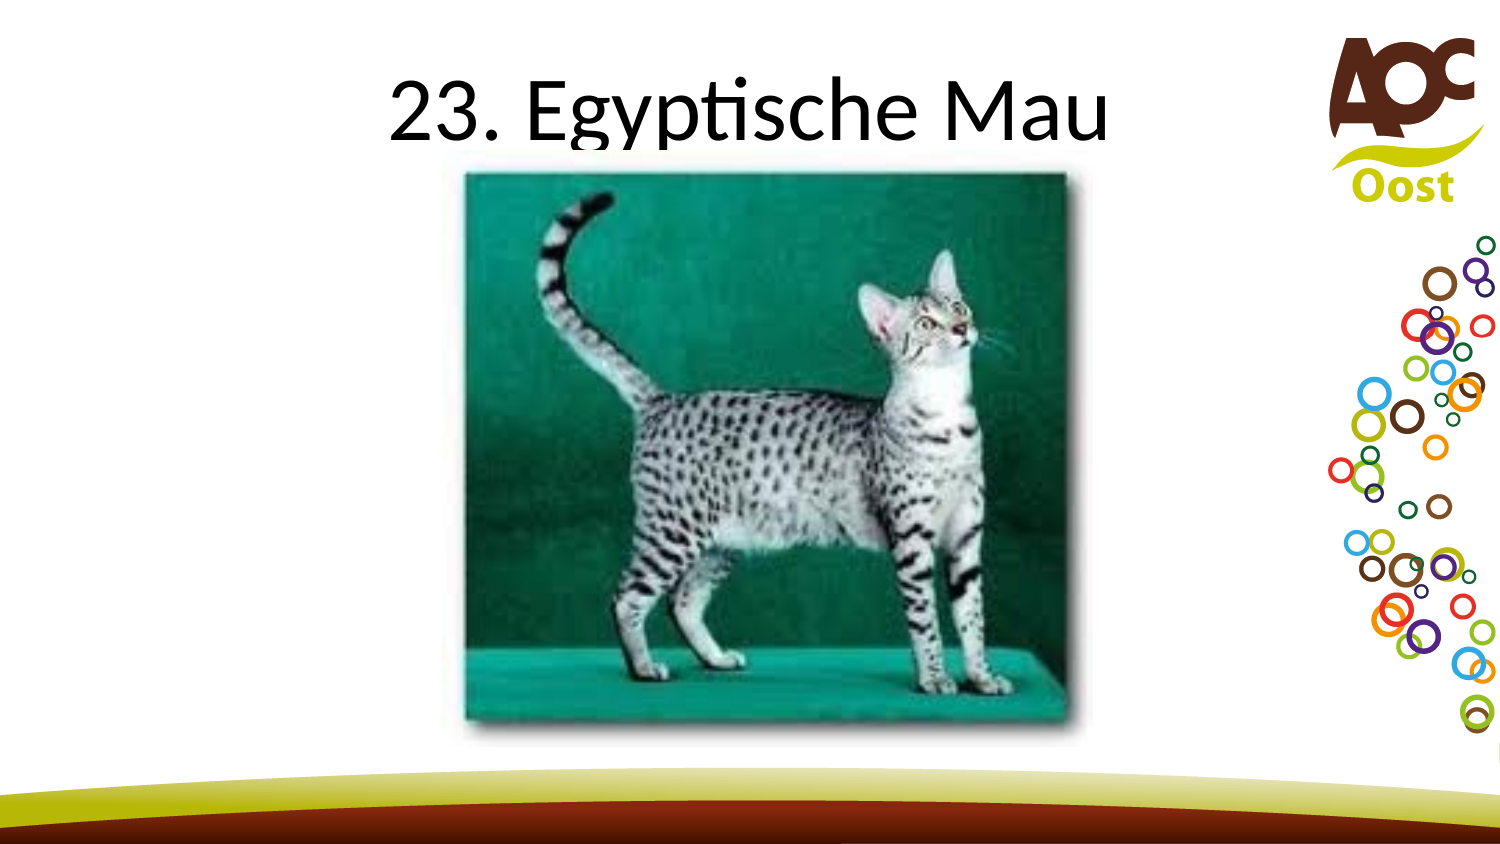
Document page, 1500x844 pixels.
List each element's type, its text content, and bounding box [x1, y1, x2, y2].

picture [0, 0, 1500, 844]
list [442, 149, 1093, 748]
title 23. Egyptische Mau [75, 33, 1425, 175]
